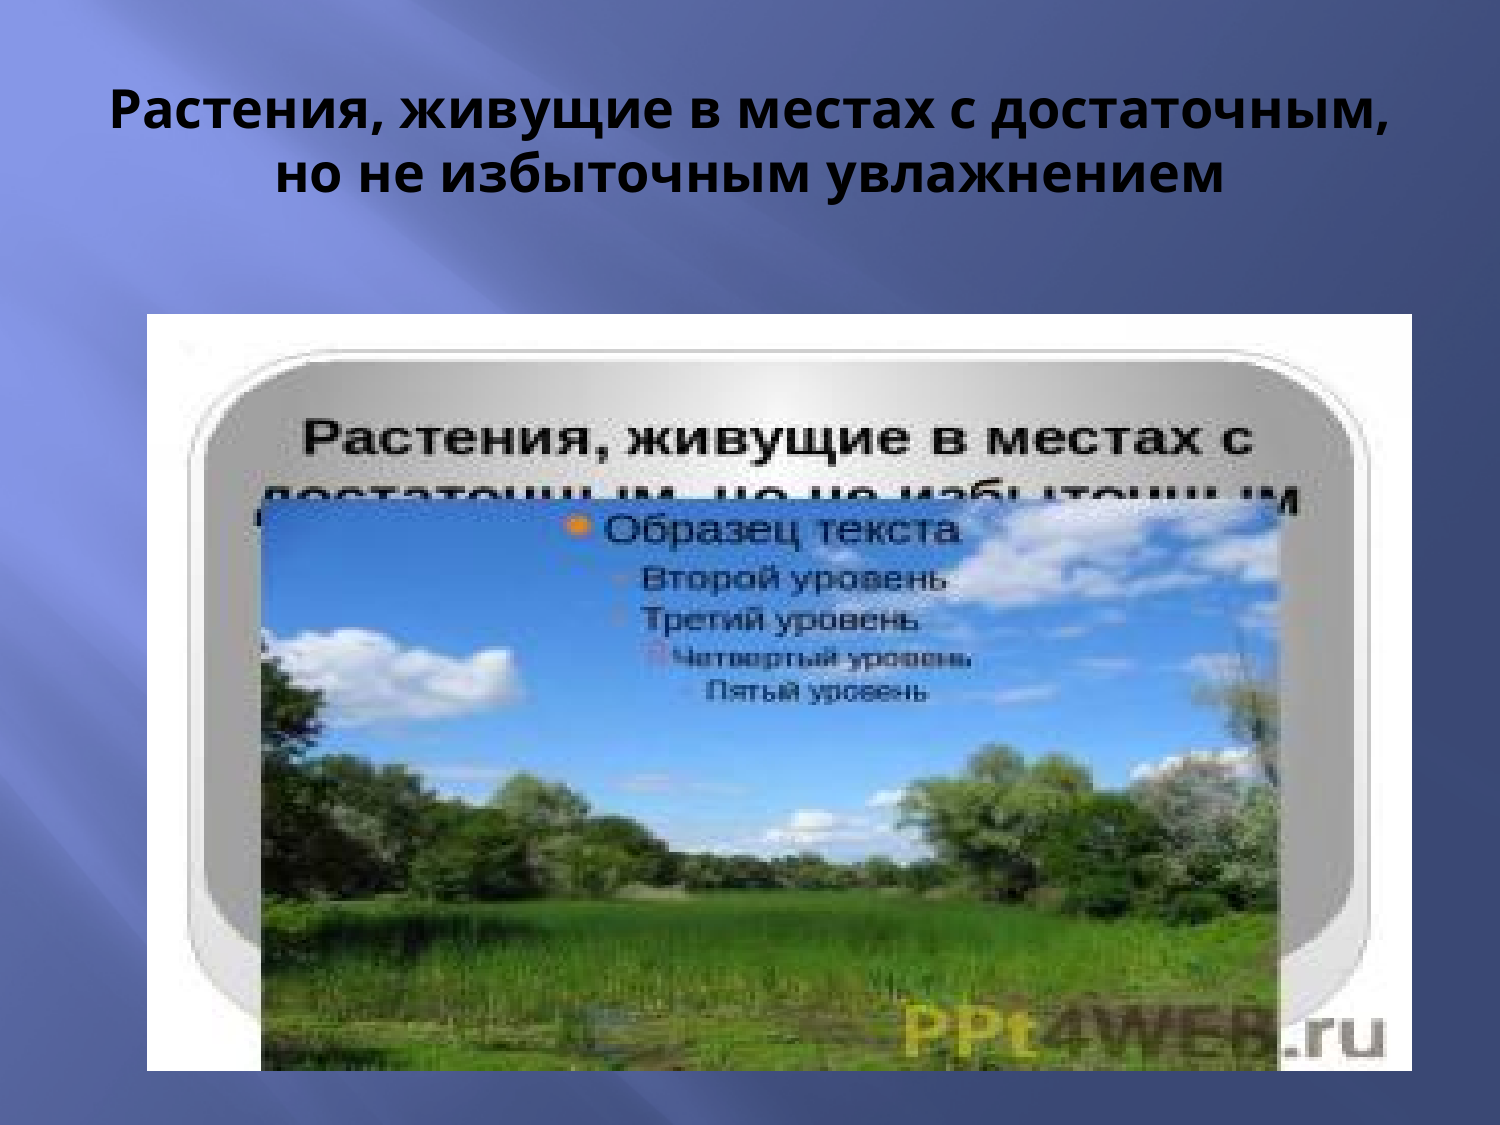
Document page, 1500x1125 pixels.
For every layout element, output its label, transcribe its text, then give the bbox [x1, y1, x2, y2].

picture [147, 314, 1412, 1071]
title Растения, живущие в местах с достаточным, но не избыточным увлажнением [75, 45, 1425, 233]
